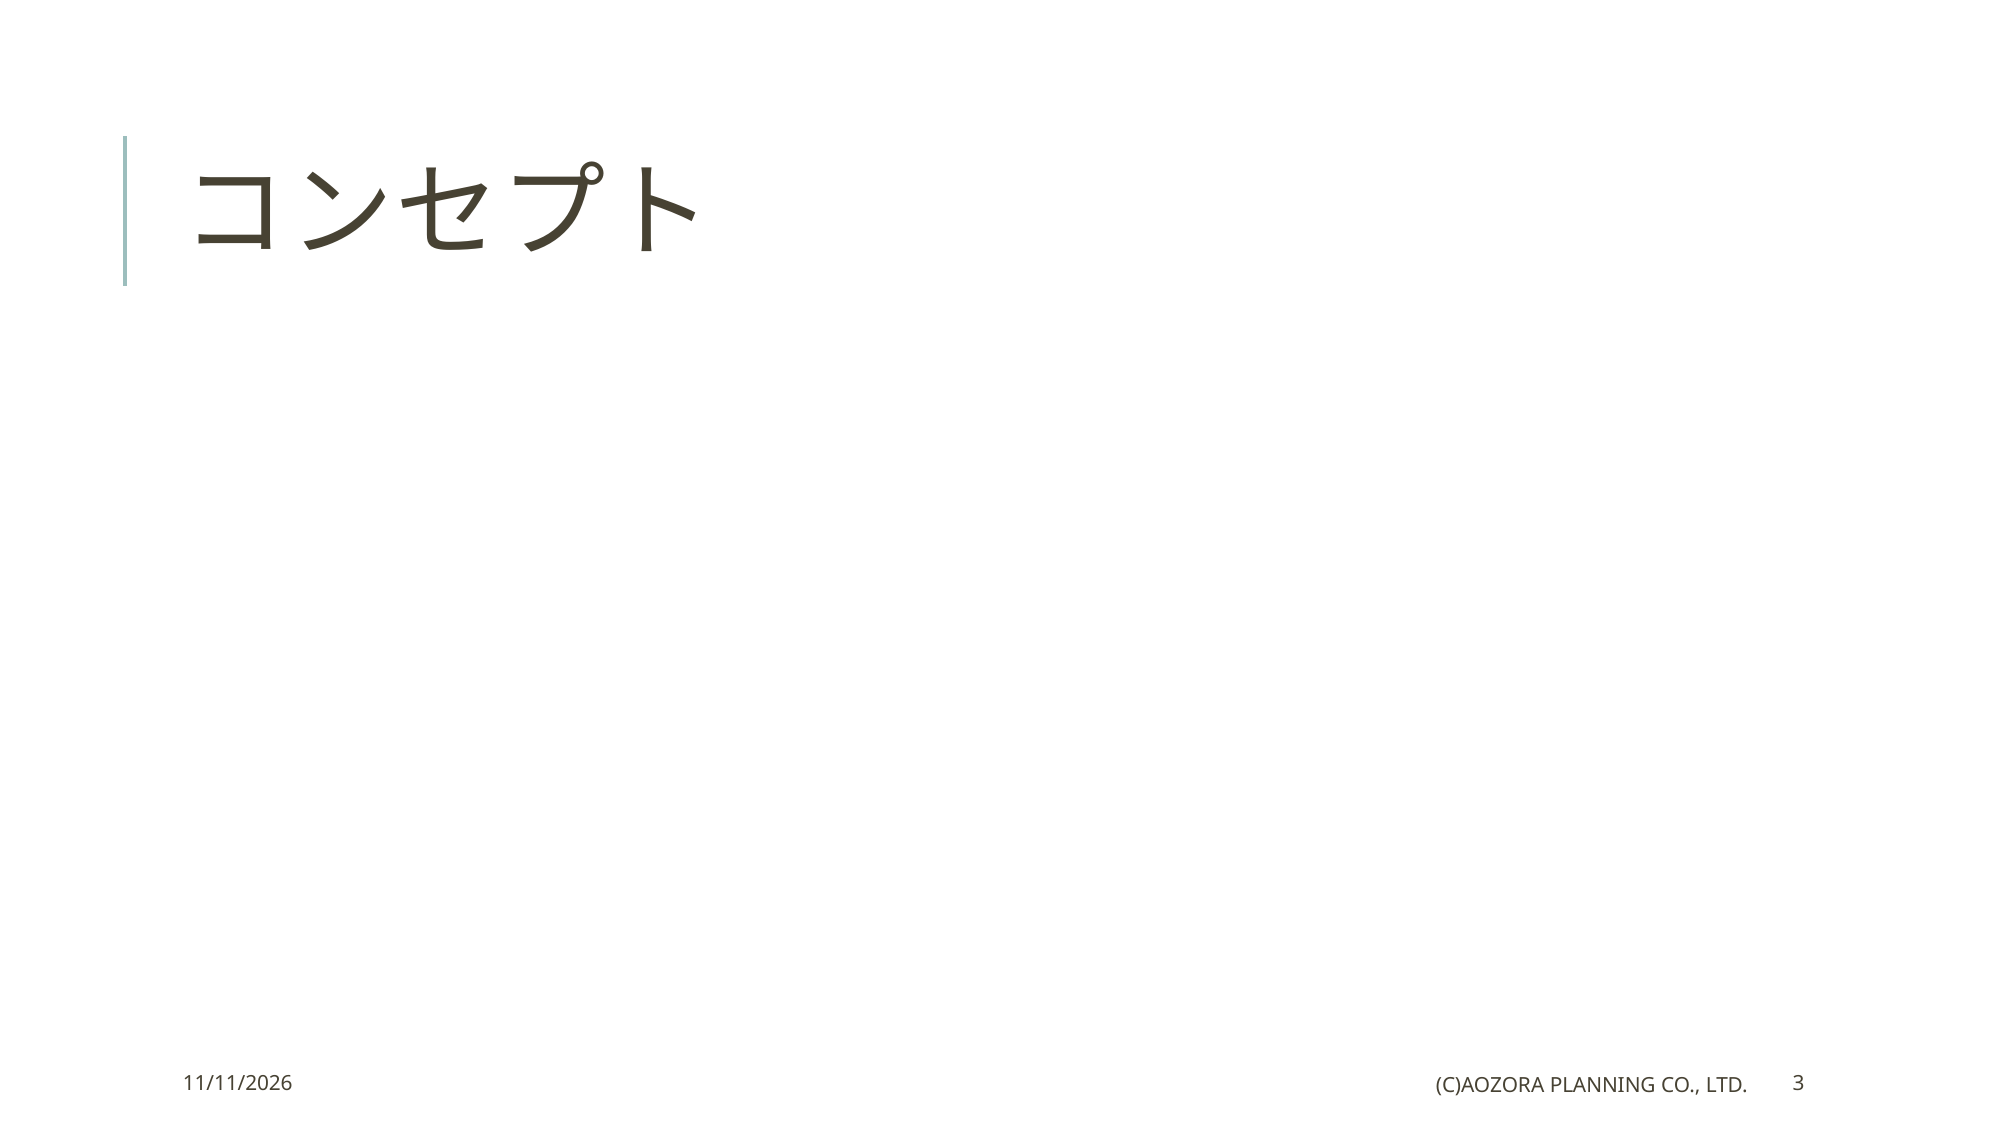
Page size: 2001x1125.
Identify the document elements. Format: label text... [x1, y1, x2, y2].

footer (c)Aozora Planning Co., Ltd. [794, 1061, 1763, 1107]
slide_number 3 [1777, 1061, 1938, 1107]
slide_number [168, 1061, 522, 1107]
title コンセプト [168, 96, 1763, 342]
